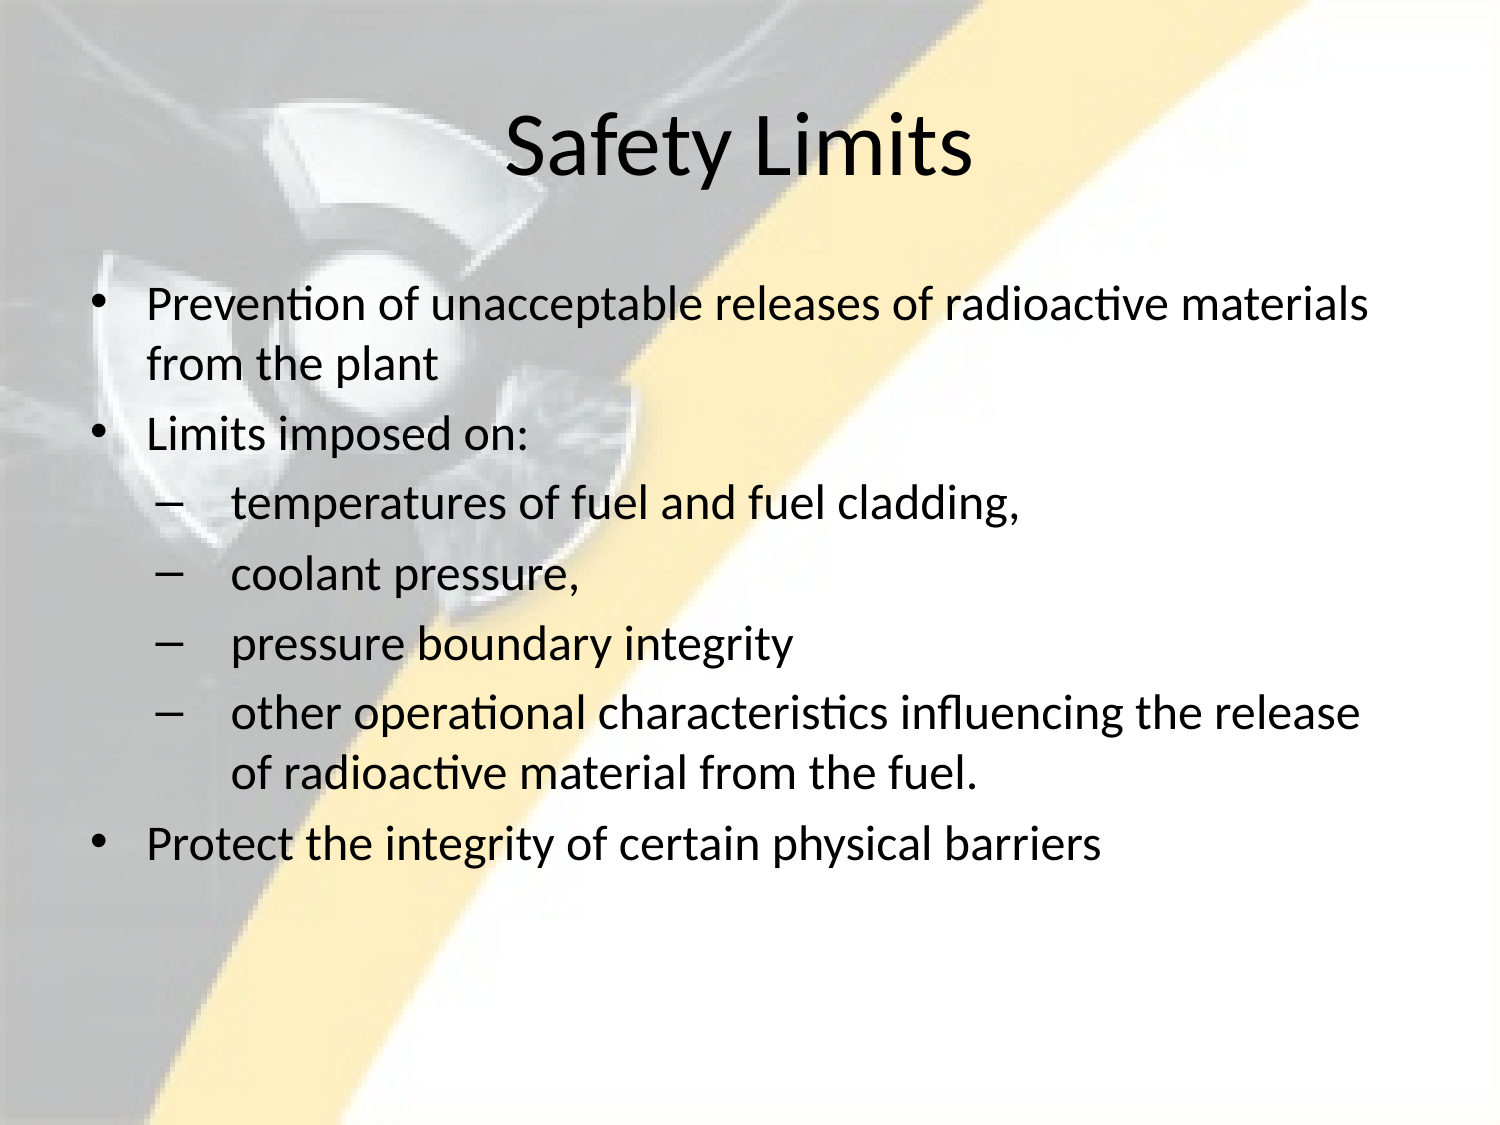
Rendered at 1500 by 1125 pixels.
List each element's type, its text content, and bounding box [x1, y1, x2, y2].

title Safety Limits [75, 45, 1425, 233]
list Prevention of unacceptable releases of radioactive materials from the plant Limits imposed on: temperatures of fuel and fuel cladding, coolant pressure, pressure boundary integrity other operational characteristics influencing the release of radioactive material from the fuel. Protect the integrity of certain physical barriers [75, 262, 1425, 1005]
